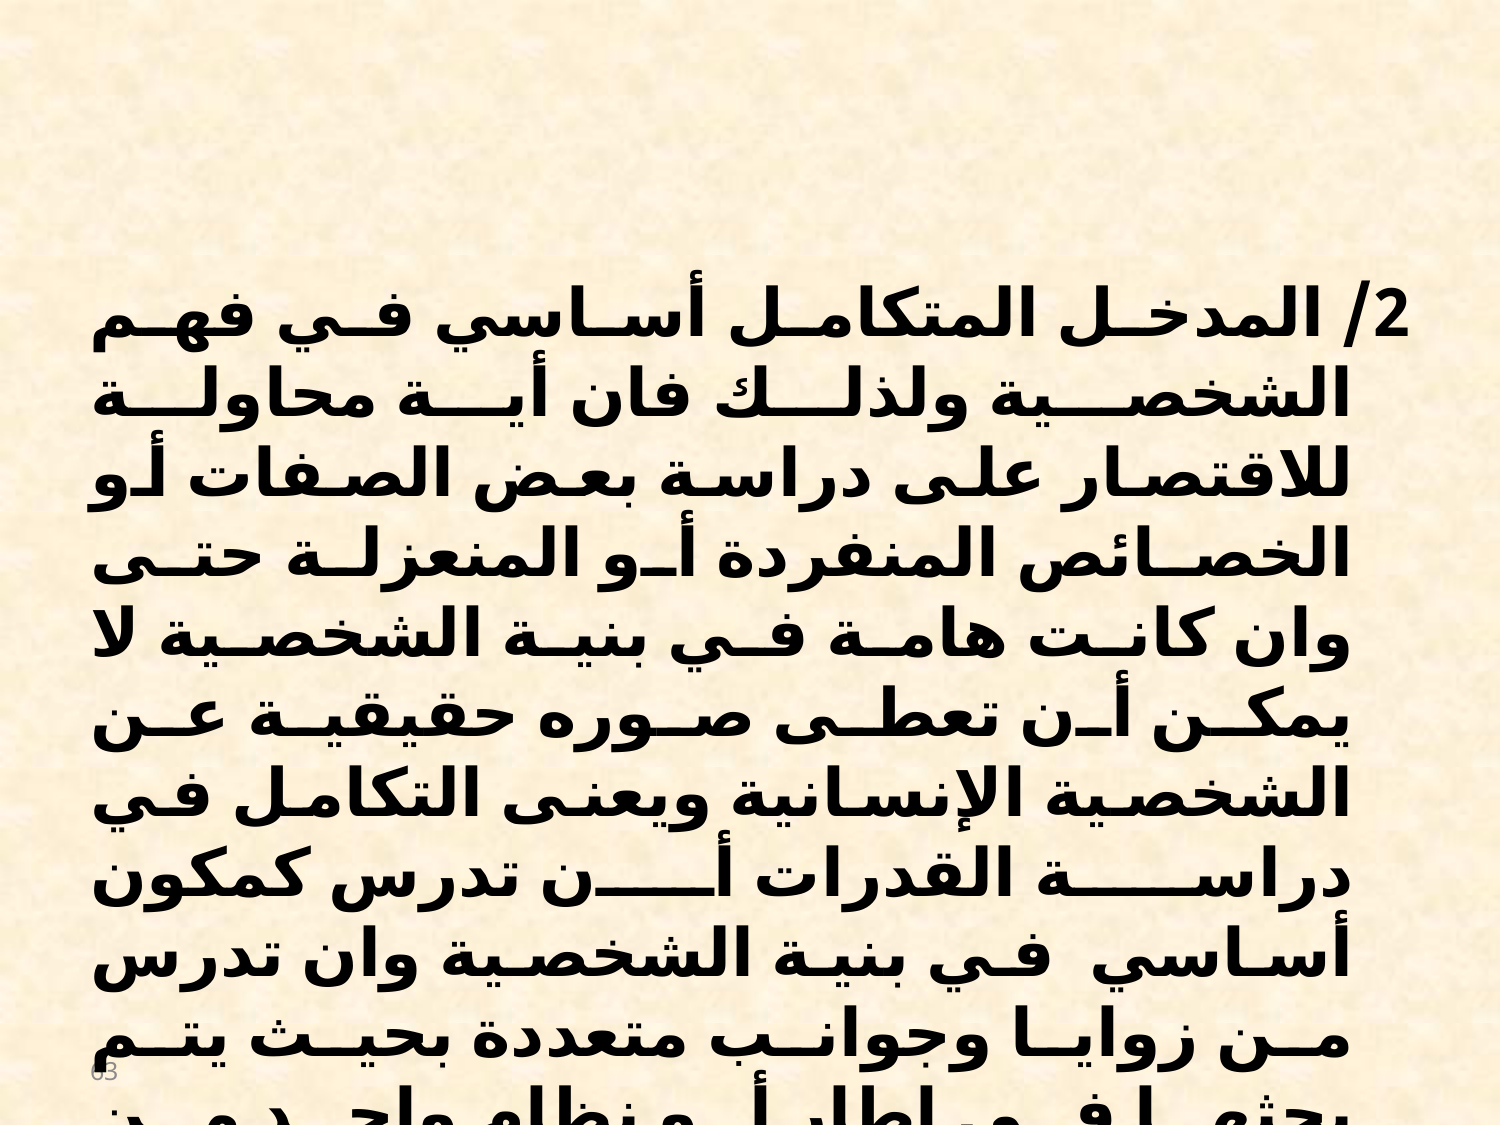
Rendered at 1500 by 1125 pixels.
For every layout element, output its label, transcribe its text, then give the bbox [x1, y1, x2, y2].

slide_number 63 [75, 1042, 425, 1103]
picture [0, 0, 1500, 1125]
list 2/ المدخل المتكامل أساسي في فهم الشخصية ولذلك فان أية محاولة للاقتصار على دراسة بعض الصفات أو الخصائص المنفردة أو المنعزلة حتى وان كانت هامة في بنية الشخصية لا يمكن أن تعطى صوره حقيقية عن الشخصية الإنسانية ويعنى التكامل في دراسة القدرات أن تدرس كمكون أساسي في بنية الشخصية وان تدرس من زوايا وجوانب متعددة بحيث يتم بحثها في إطار أو نظام واحد من الدراسة النفسية والفسيولوجية والتربوية معا. [75, 262, 1425, 1005]
